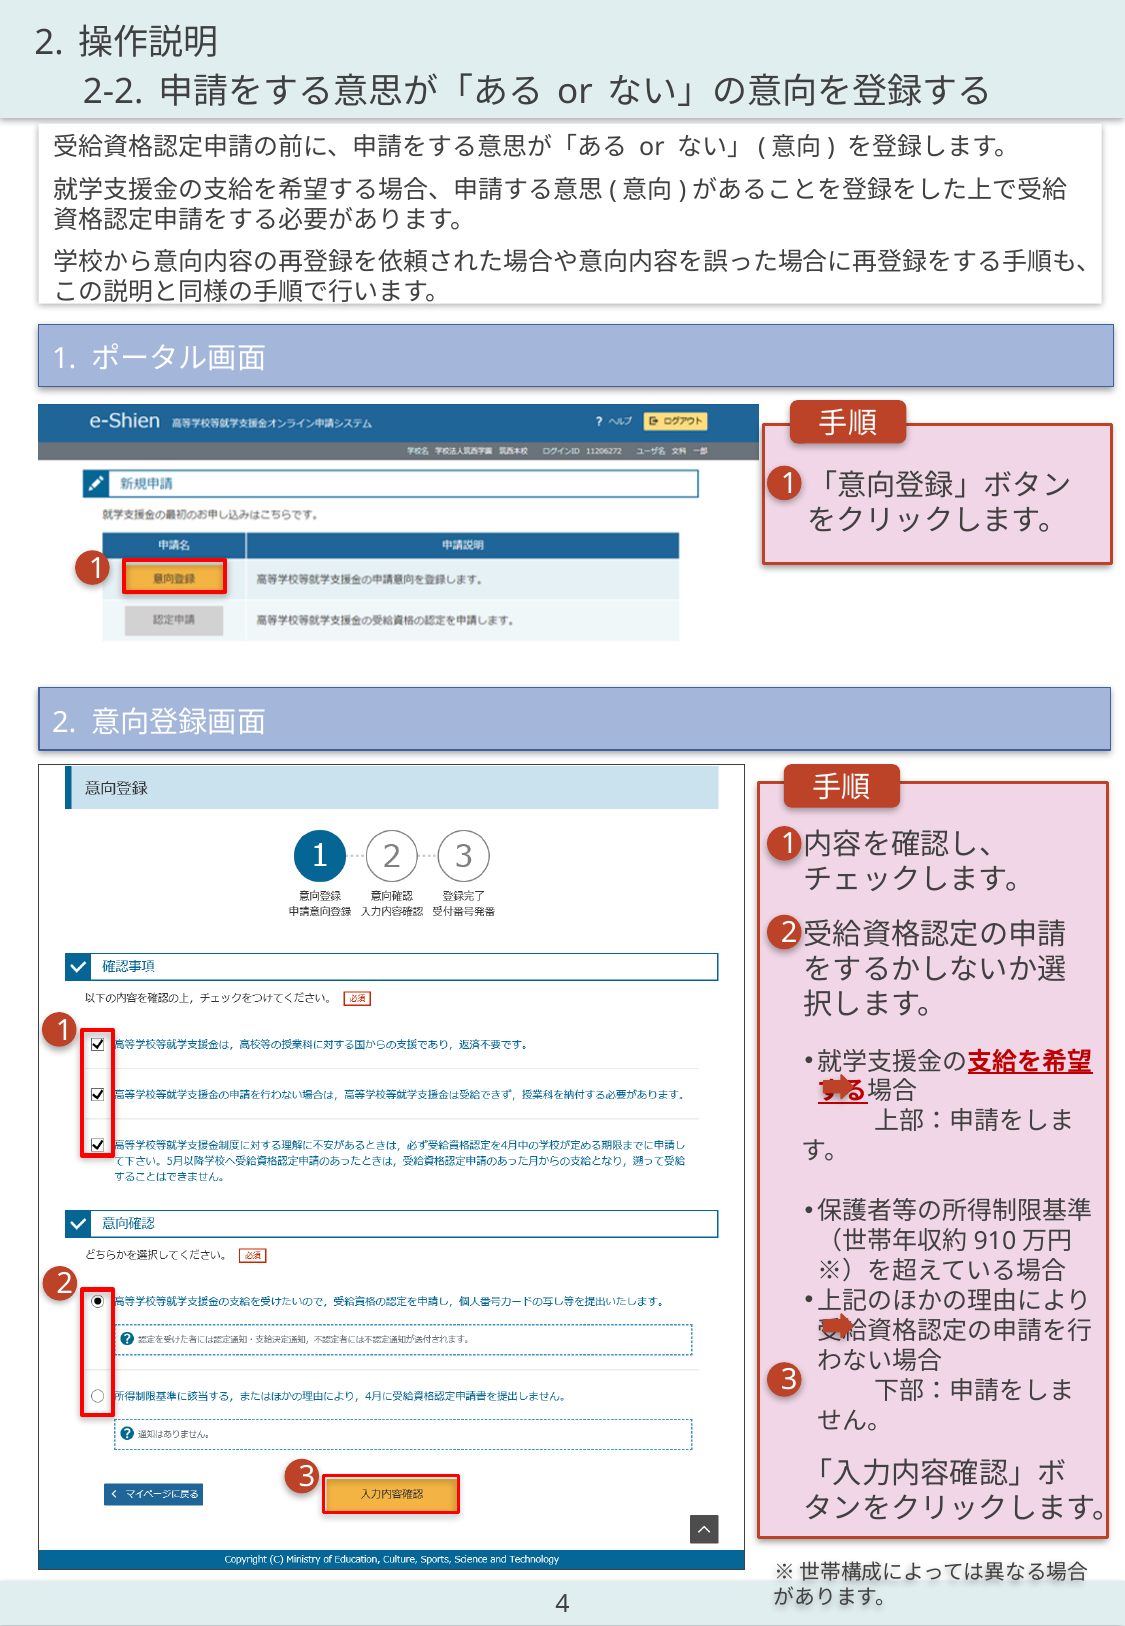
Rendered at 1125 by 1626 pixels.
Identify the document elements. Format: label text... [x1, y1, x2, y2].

text_box 手順 [789, 400, 907, 444]
text_box 手順 [783, 764, 901, 808]
picture [38, 404, 759, 643]
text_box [767, 905, 801, 953]
text_box 内容を確認し、チェックします。 受給資格認定の申請をするかしないか選択します。 就学支援金の支給を希望する場合 上部：申請をします。 保護者等の所得制限基準（世帯年収約910万円※）を超えている場合 上記のほかの理由により受給資格認定の申請を行わない場合 下部：申請をしません。 「入力内容確認」ボタンをクリックします。 ※世帯構成によっては異なる場合があります。 [758, 782, 1108, 1538]
text_box 受給資格認定申請の前に、申請をする意思が「ある or ない」(意向) を登録します。 就学支援金の支給を希望する場合、申請する意思(意向)があることを登録をした上で受給資格認定申請をする必要があります。 学校から意向内容の再登録を依頼された場合や意向内容を誤った場合に再登録をする手順も、この説明と同様の手順で行います。 [38, 123, 1102, 304]
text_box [767, 817, 801, 864]
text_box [767, 1353, 801, 1400]
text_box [42, 1003, 76, 1050]
text_box 2. 意向登録画面 [38, 687, 1111, 751]
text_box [75, 541, 109, 589]
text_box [767, 456, 801, 504]
list 2. 操作説明 2-2. 申請をする意思が「ある or ない」の意向を登録する [19, 0, 1107, 119]
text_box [285, 1449, 319, 1497]
text_box 1. ポータル画面 [38, 324, 1114, 387]
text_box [43, 1257, 77, 1304]
text_box [822, 1313, 854, 1339]
text_box 「意向登録」ボタンをクリックします。 [763, 423, 1112, 564]
picture [38, 764, 745, 1549]
text_box [822, 1074, 854, 1100]
